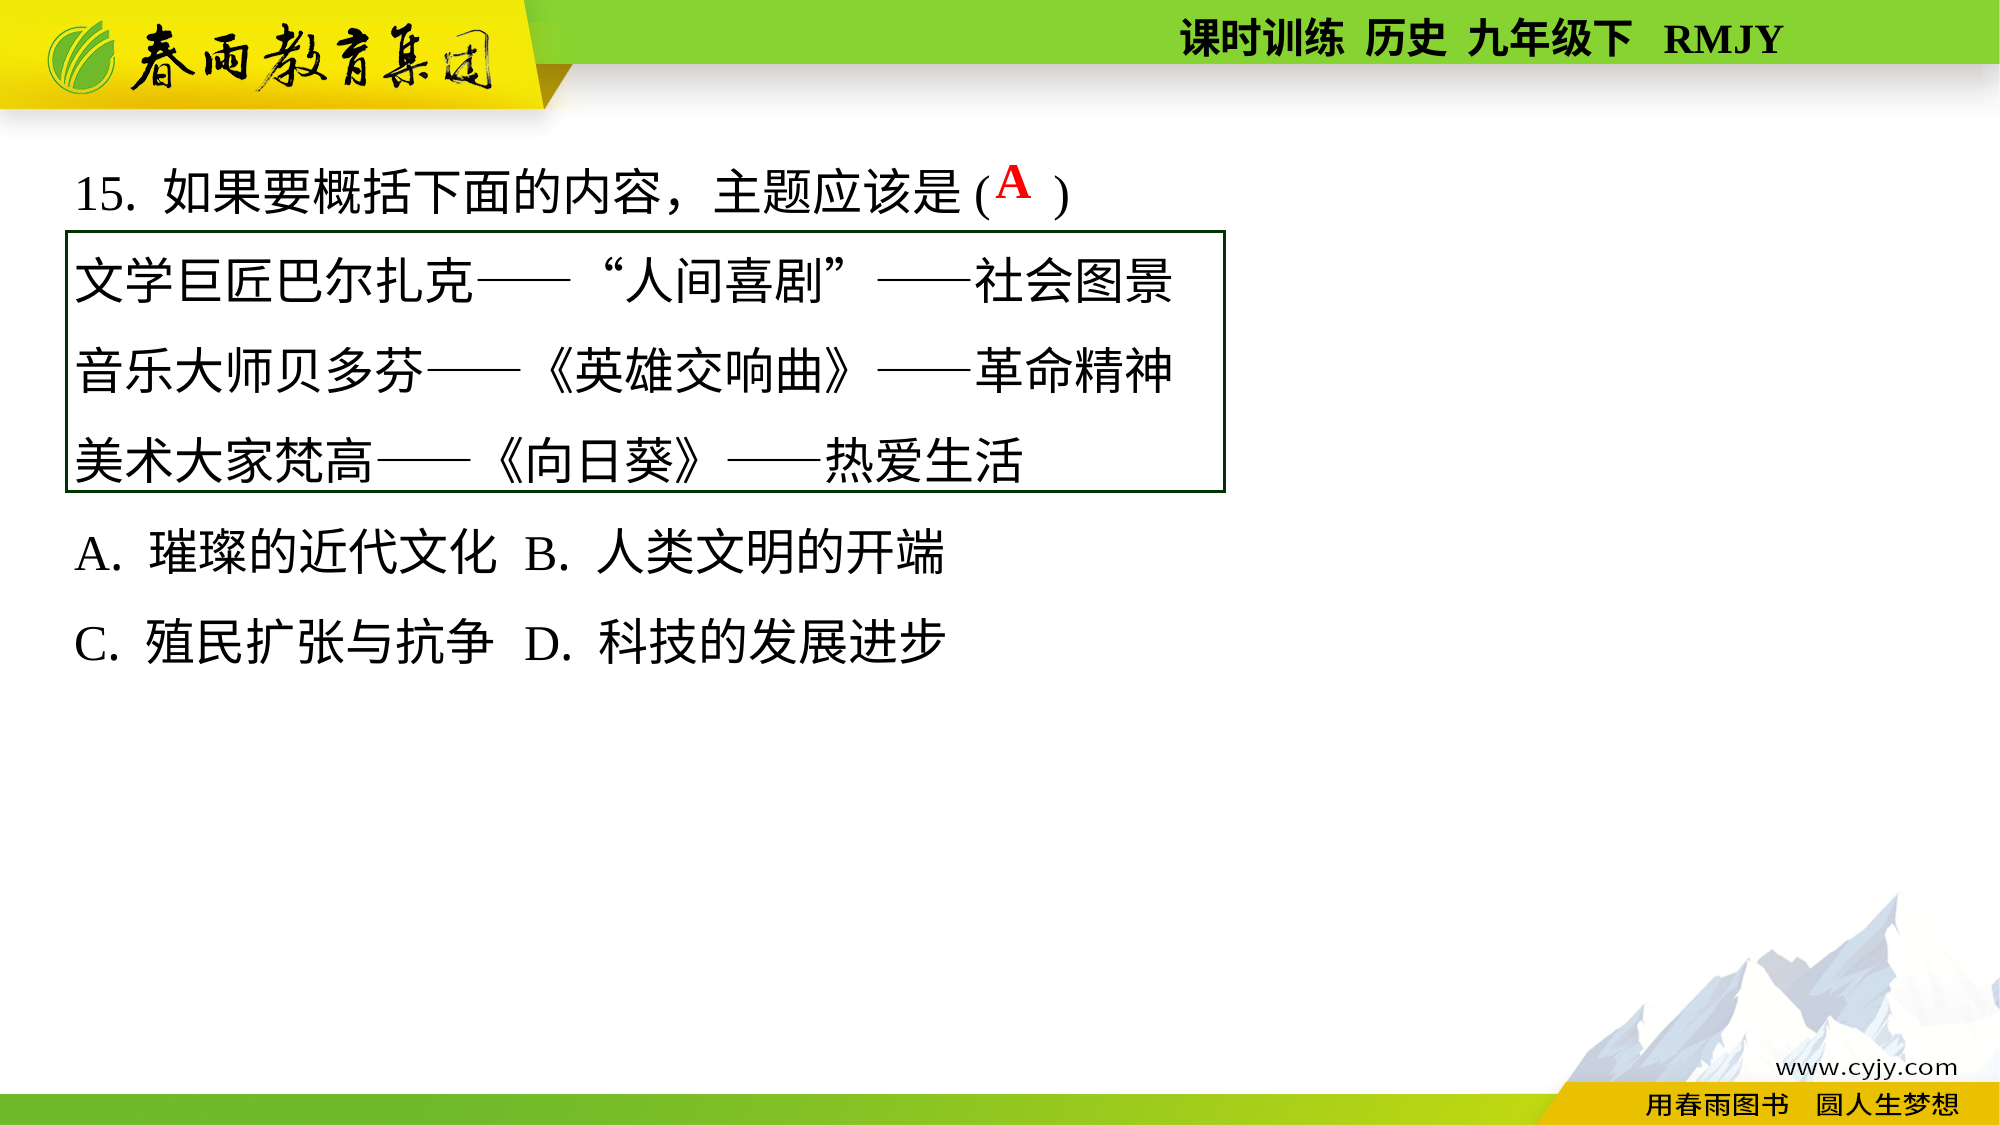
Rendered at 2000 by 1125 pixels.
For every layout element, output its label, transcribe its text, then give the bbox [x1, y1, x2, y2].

list 15. 如果要概括下面的内容，主题应该是( ) 文学巨匠巴尔扎克——“人间喜剧”——社会图景 音乐大师贝多芬——《英雄交响曲》——革命精神 美术大家梵高——《向日葵》——热爱生活 A. 璀璨的近代文化 B. 人类文明的开端 C. 殖民扩张与抗争 D. 科技的发展进步 [59, 122, 1944, 683]
text_box [66, 231, 1225, 492]
text_box A [980, 141, 1047, 216]
picture [0, 0, 2000, 1125]
